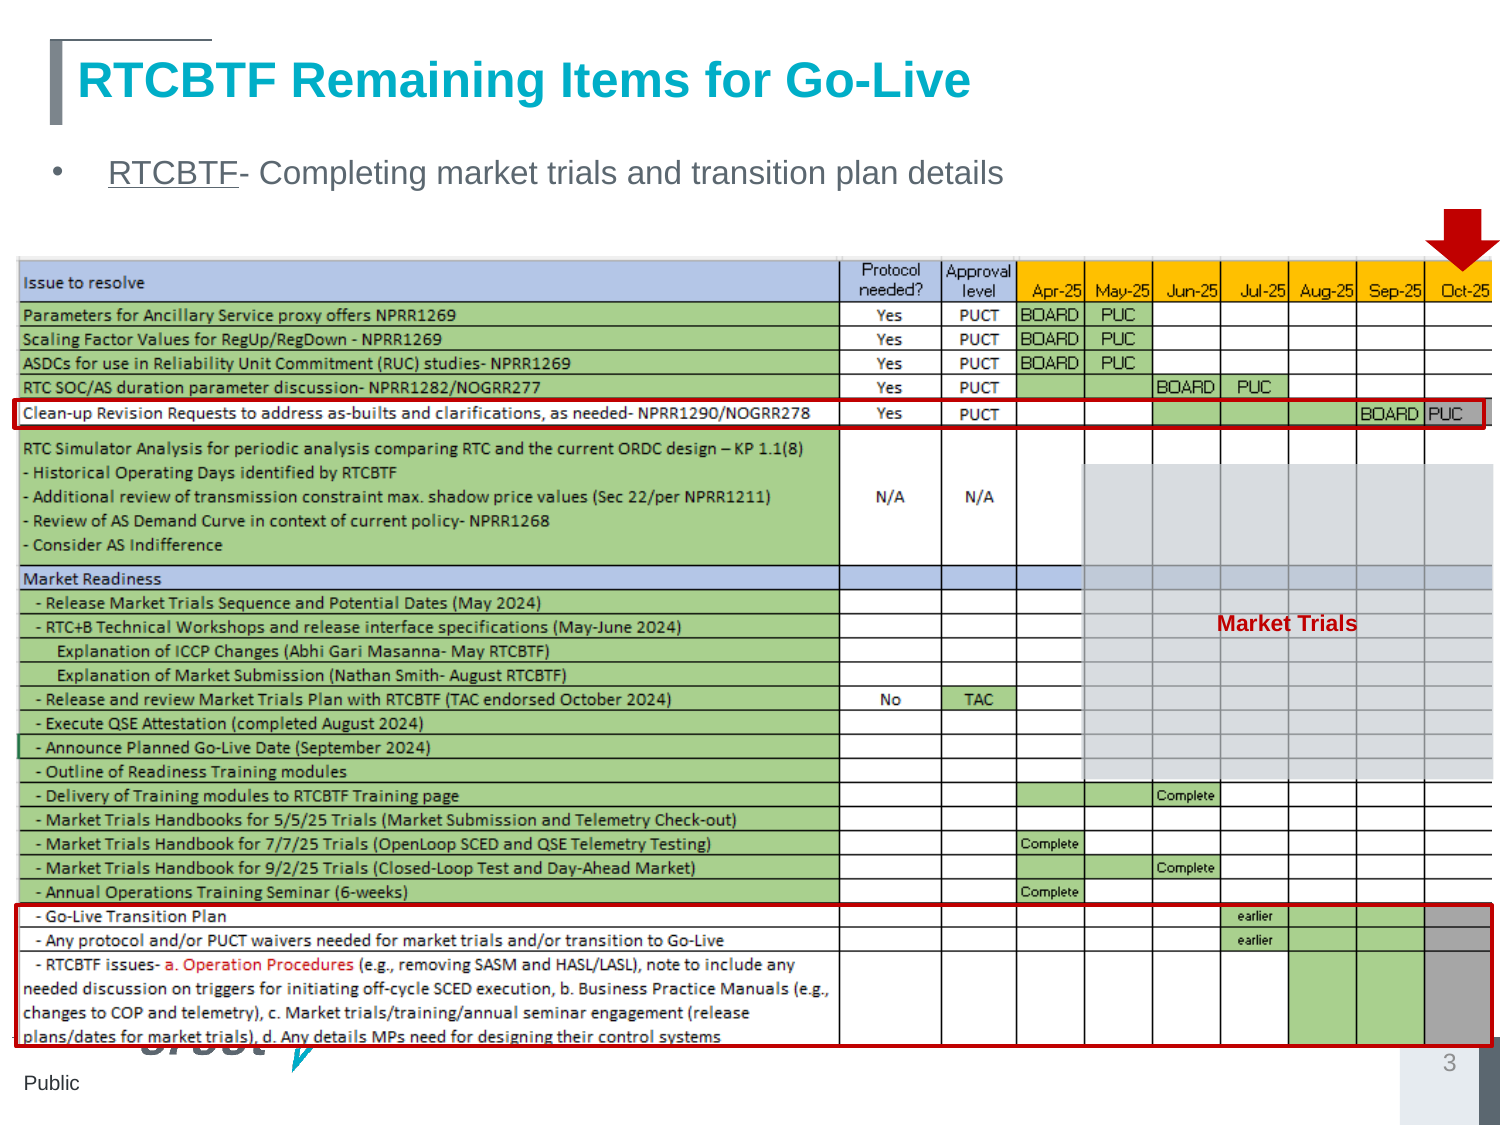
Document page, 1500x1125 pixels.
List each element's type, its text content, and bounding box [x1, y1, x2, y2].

text_box [1423, 207, 1500, 254]
text_box RTCBTF- Completing market trials and transition plan details [37, 143, 1500, 238]
picture [15, 255, 1492, 1047]
title RTCBTF Remaining Items for Go-Live [62, 39, 1450, 134]
picture [137, 1048, 332, 1075]
